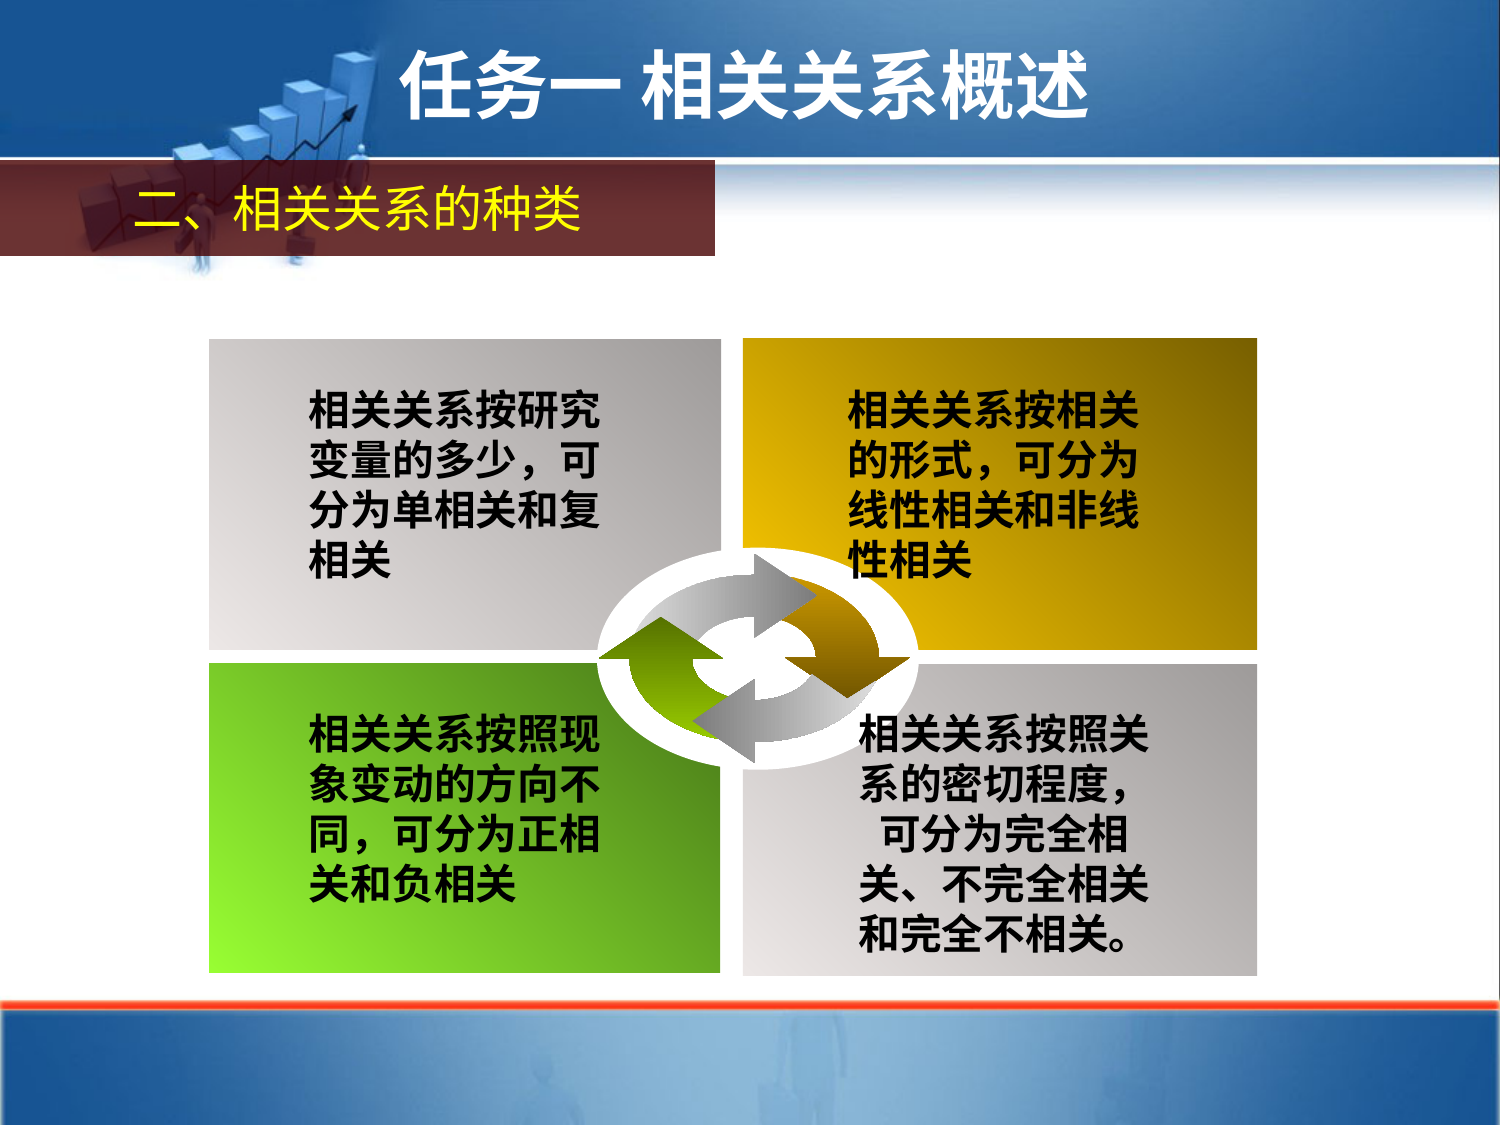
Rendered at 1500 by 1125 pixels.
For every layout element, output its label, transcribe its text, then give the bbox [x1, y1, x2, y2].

text_box 任务一 相关关系概述 [383, 30, 1500, 136]
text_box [182, 255, 1306, 977]
text_box 二、相关关系的种类 [0, 160, 715, 256]
picture [0, 0, 1500, 1125]
